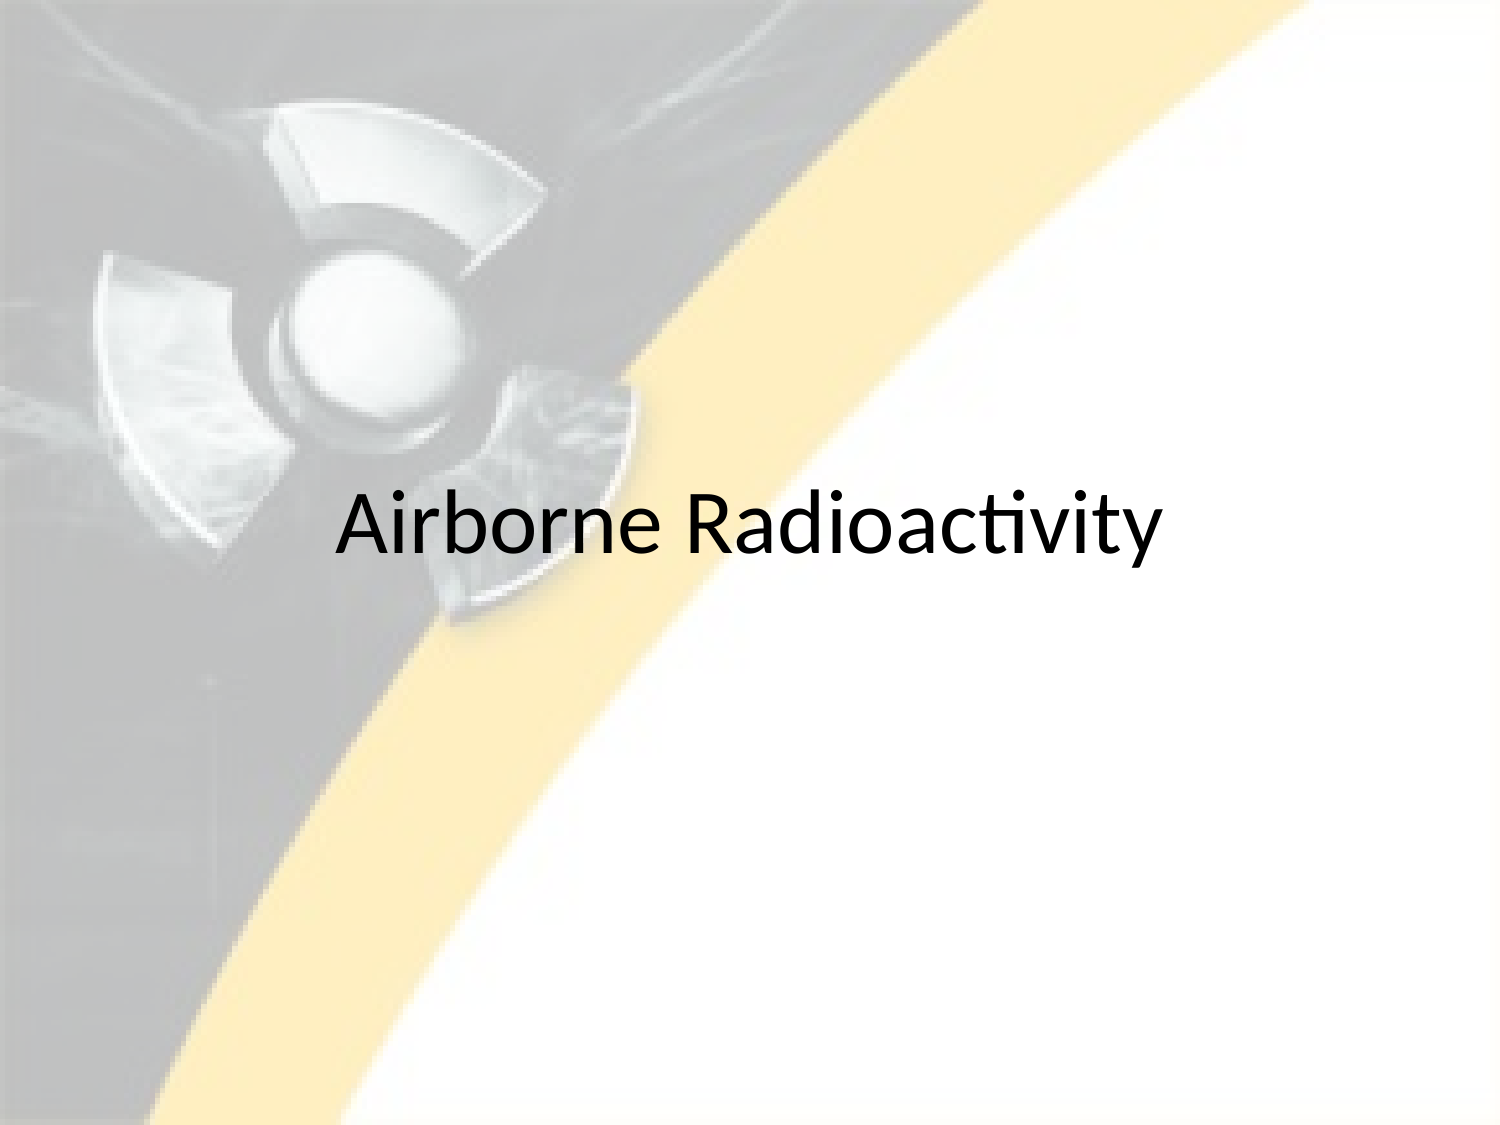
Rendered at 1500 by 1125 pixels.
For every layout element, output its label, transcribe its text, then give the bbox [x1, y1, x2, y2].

title Airborne Radioactivity [112, 396, 1388, 638]
